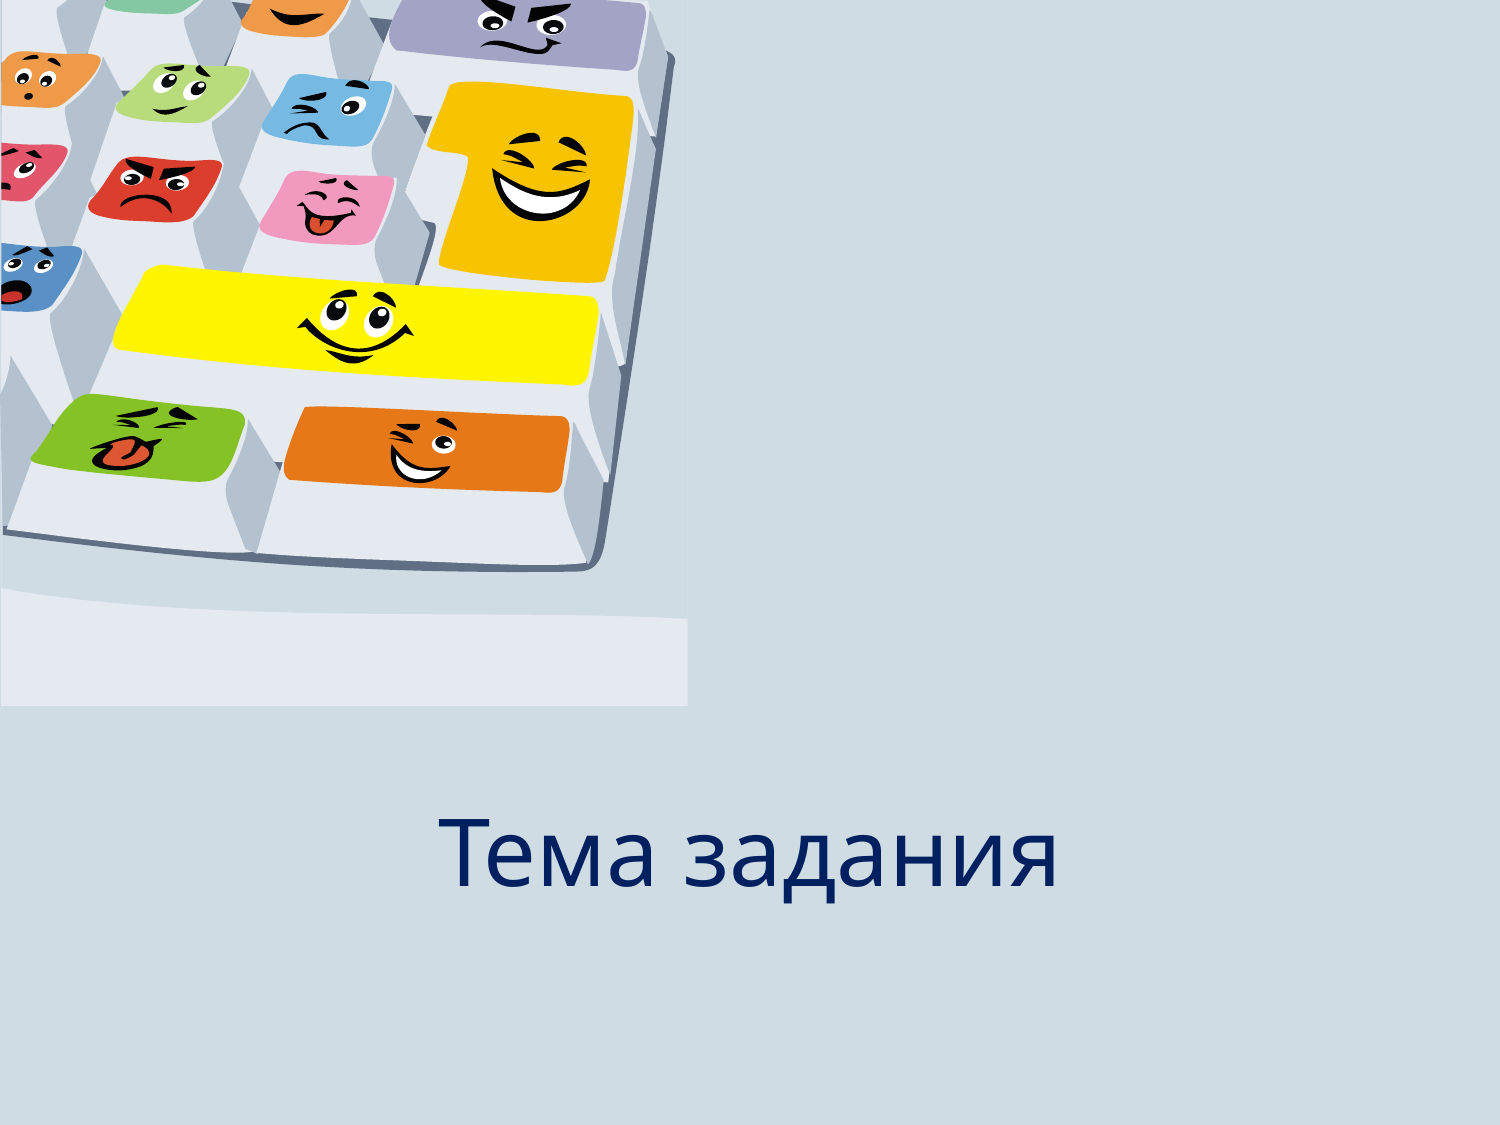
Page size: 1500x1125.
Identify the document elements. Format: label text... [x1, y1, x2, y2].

title Тема задания [187, 706, 1313, 1005]
